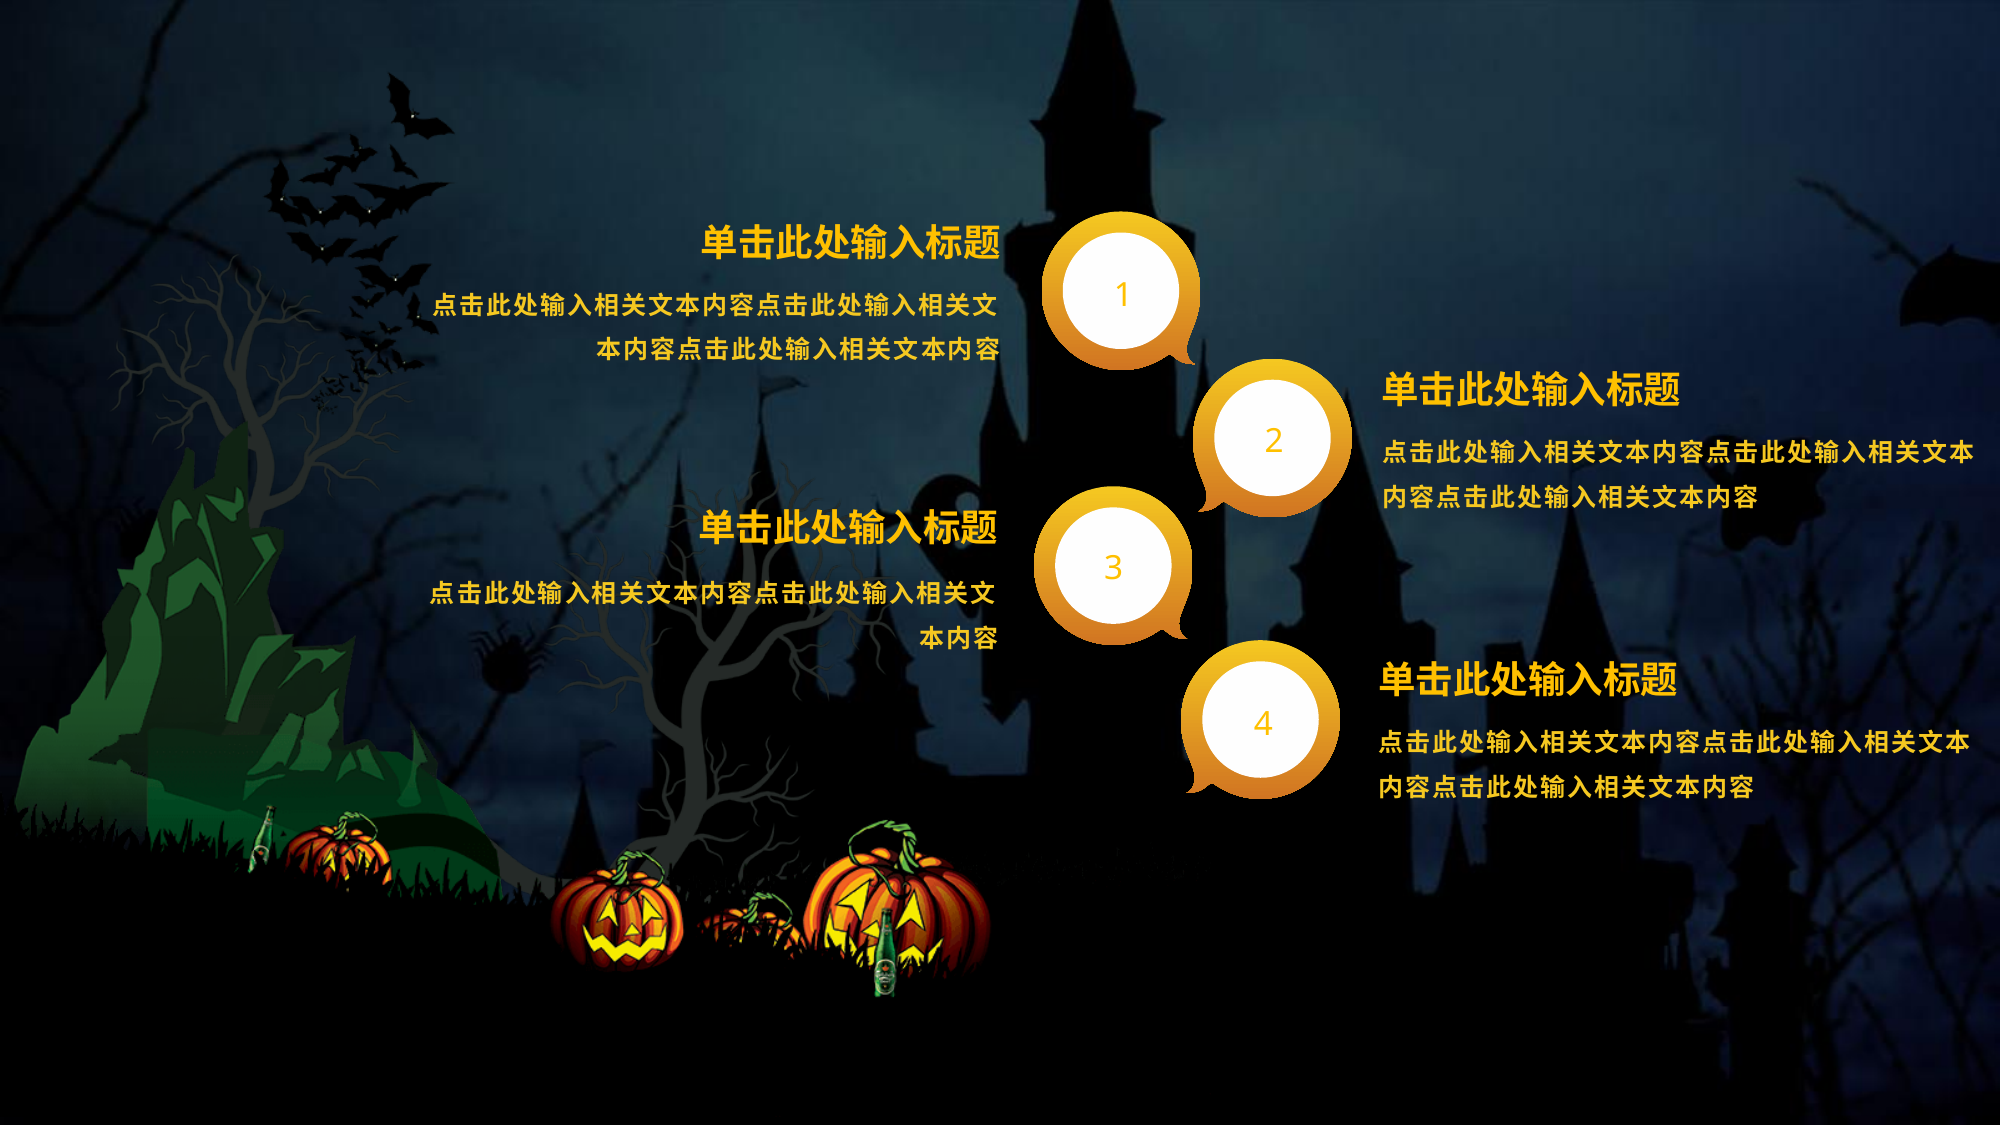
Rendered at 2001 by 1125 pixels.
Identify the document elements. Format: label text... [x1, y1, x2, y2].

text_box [1041, 211, 1201, 371]
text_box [1034, 486, 1193, 645]
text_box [1181, 640, 1340, 799]
picture [0, 0, 2000, 1125]
text_box 点击此处输入相关文本内容点击此处输入相关文本内容点击此处输入相关文本内容 [1363, 703, 2000, 809]
text_box 单击此处输入标题 [1366, 358, 1816, 419]
text_box 点击此处输入相关文本内容点击此处输入相关文本内容点击此处输入相关文本内容 [1367, 413, 2000, 519]
text_box 单击此处输入标题 [1363, 648, 1747, 703]
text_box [1193, 358, 1352, 518]
